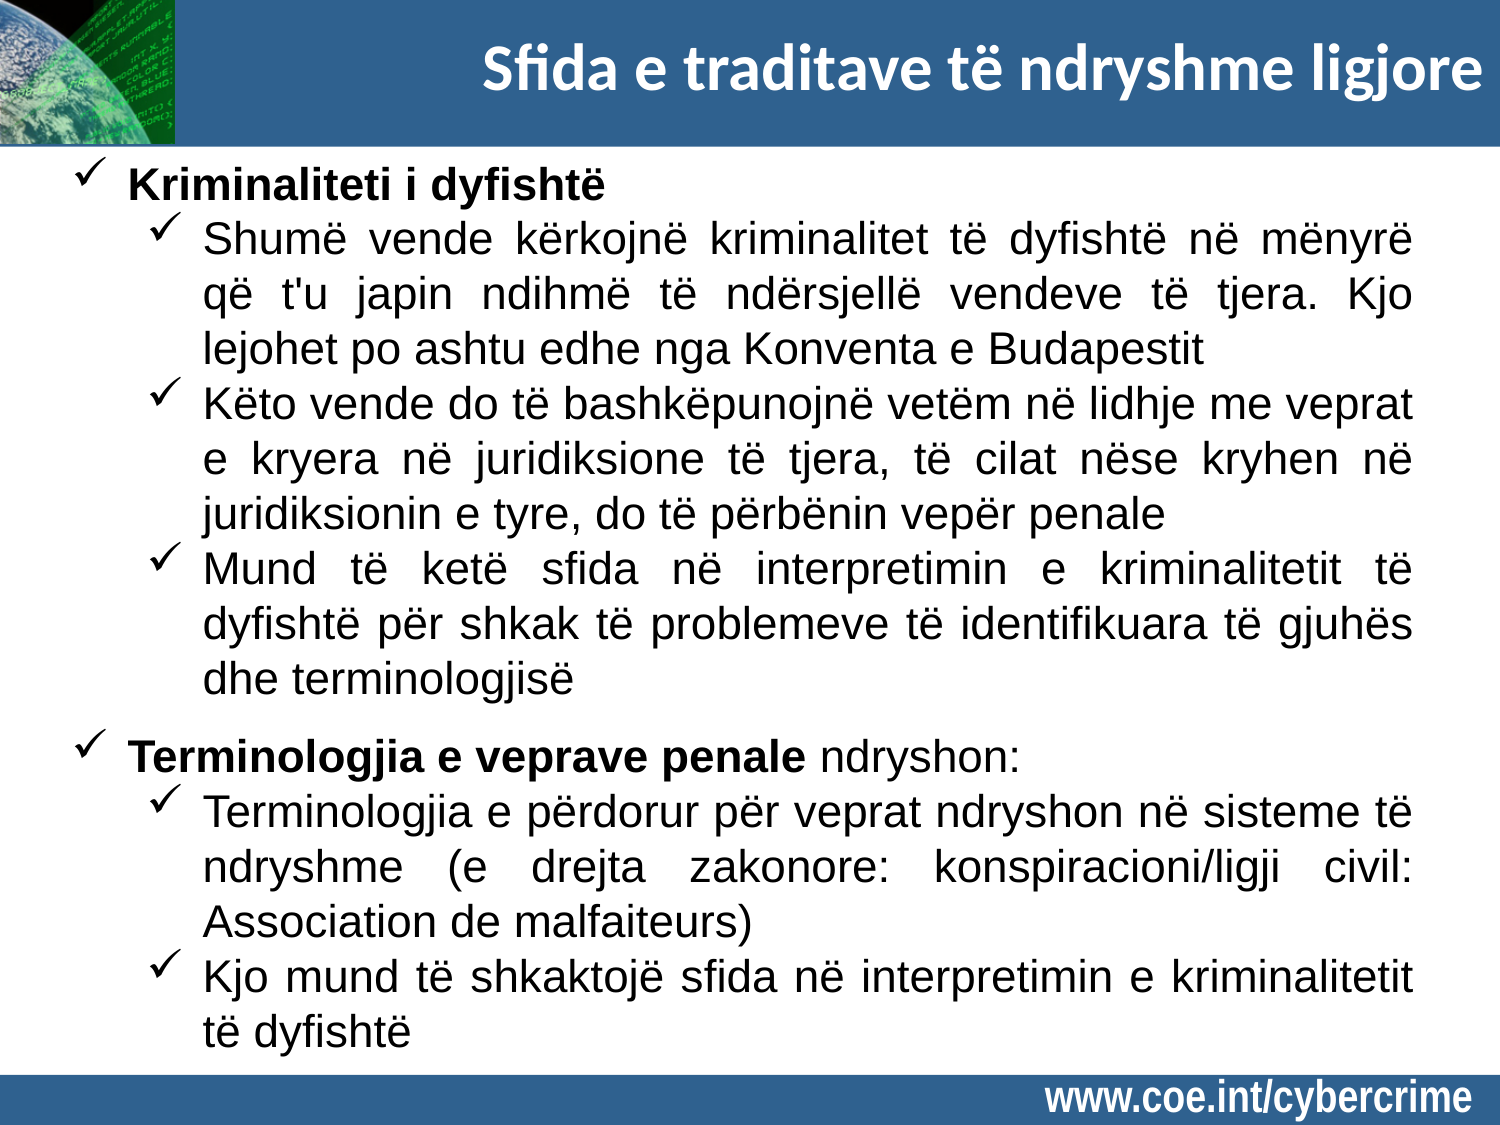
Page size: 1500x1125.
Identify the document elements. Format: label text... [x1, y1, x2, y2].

text_box Kriminaliteti i dyfishtë Shumë vende kërkojnë kriminalitet të dyfishtë në mënyrë që t'u japin ndihmë të ndërsjellë vendeve të tjera. Kjo lejohet po ashtu edhe nga Konventa e Budapestit Këto vende do të bashkëpunojnë vetëm në lidhje me veprat e kryera në juridiksione të tjera, të cilat nëse kryhen në juridiksionin e tyre, do të përbënin vepër penale Mund të ketë sfida në interpretimin e kriminalitetit të dyfishtë për shkak të problemeve të identifikuara të gjuhës dhe terminologjisë Terminologjia e veprave penale ndryshon: Terminologjia e përdorur për veprat ndryshon në sisteme të ndryshme (e drejta zakonore: konspiracioni/ligji civil: Association de malfaiteurs) Kjo mund të shkaktojë sfida në interpretimin e kriminalitetit të dyfishtë [56, 146, 1430, 1064]
text_box Sfida e traditave të ndryshme ligjore [179, 0, 1500, 149]
picture [0, 0, 175, 144]
text_box [0, 1073, 1030, 1125]
text_box www.coe.int/cybercrime [1030, 1059, 1500, 1125]
